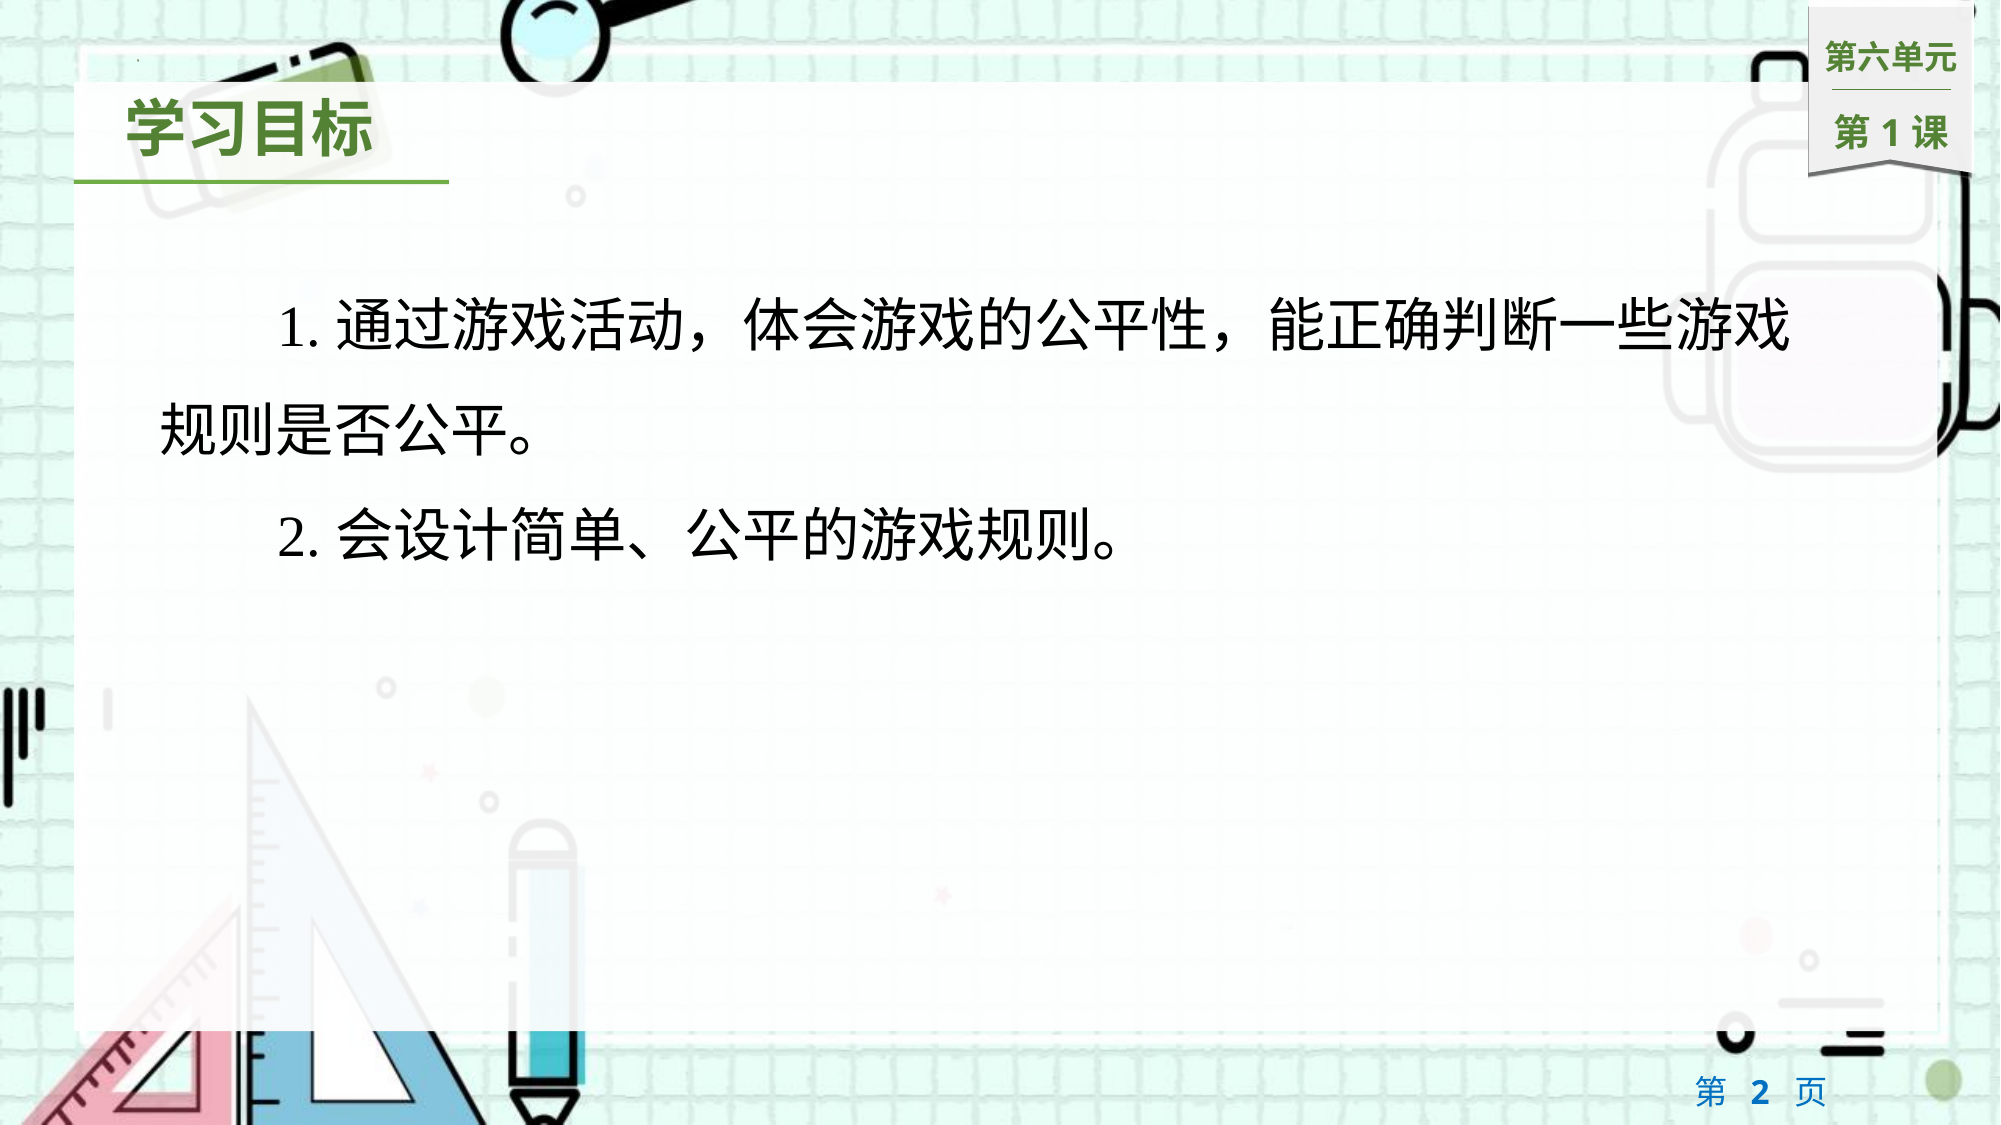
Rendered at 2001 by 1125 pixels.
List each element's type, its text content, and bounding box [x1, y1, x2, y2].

picture [0, 0, 2000, 1125]
list 1.通过游戏活动，体会游戏的公平性，能正确判断一些游戏规则是否公平。 2.会设计简单、公平的游戏规则。 [144, 246, 1844, 985]
picture [1938, 168, 1971, 176]
